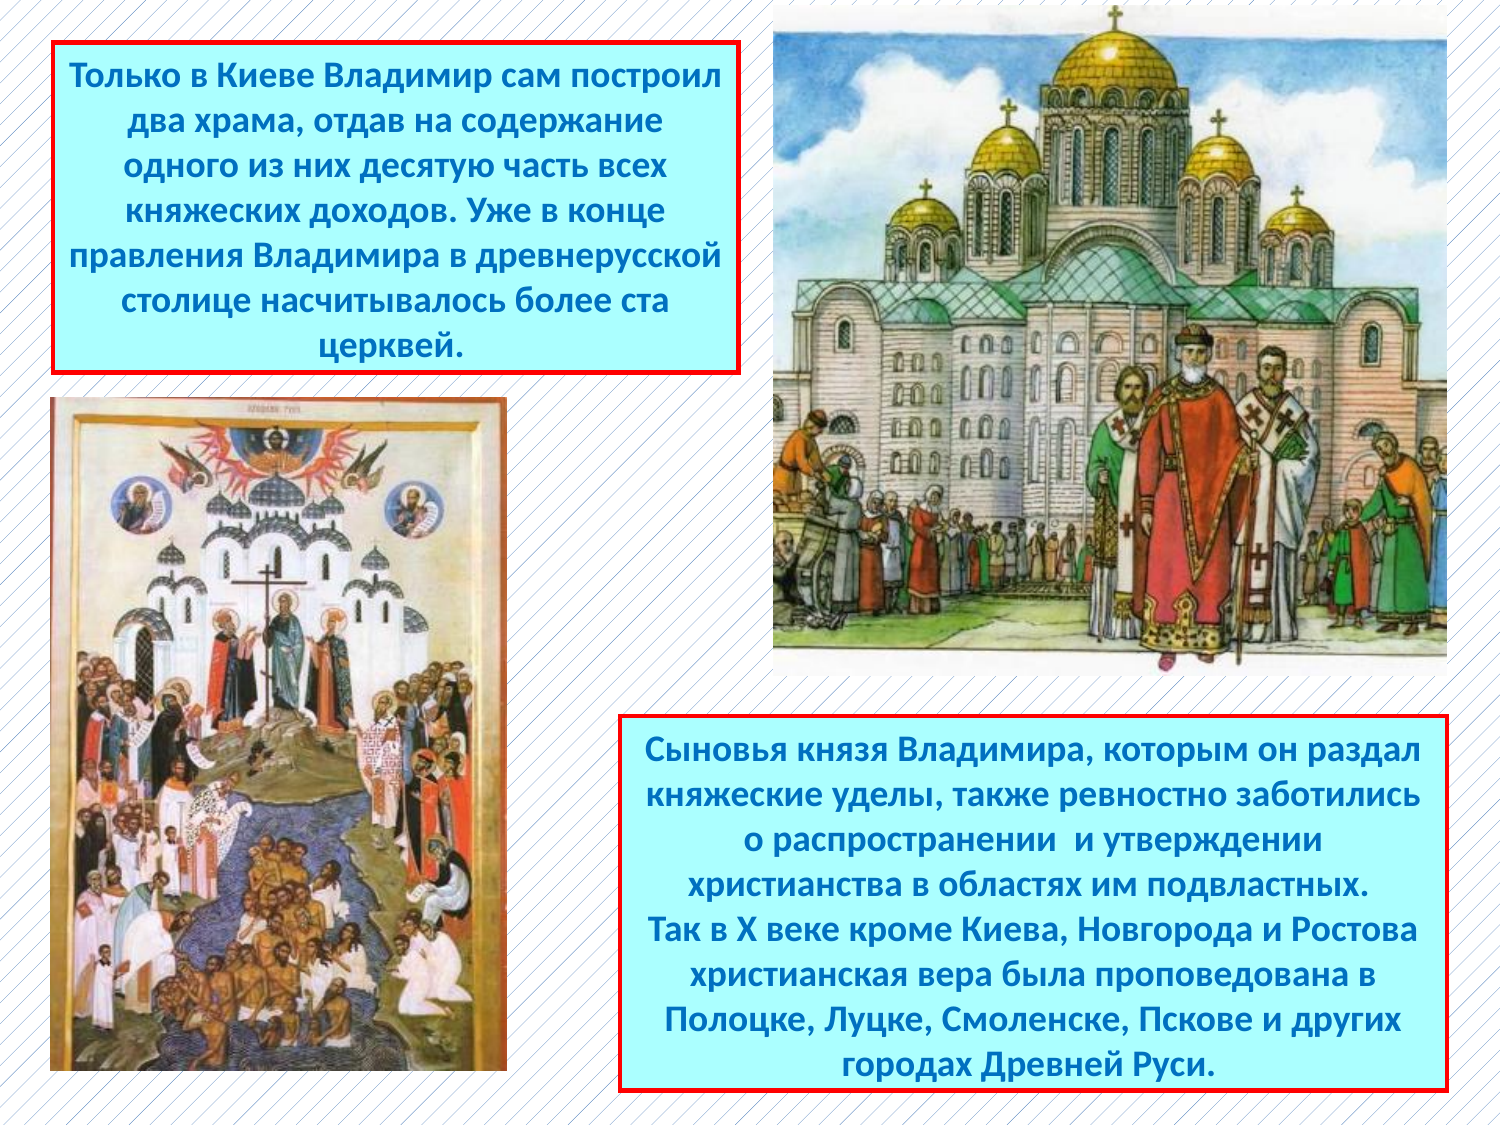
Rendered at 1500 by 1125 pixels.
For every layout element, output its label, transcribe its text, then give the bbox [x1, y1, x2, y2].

picture [773, 5, 1447, 676]
text_box Сыновья князя Владимира, которым он раздал княжеские уделы, также ревностно заботились о распространении и утверждении христианства в областях им подвластных. Так в X веке кроме Киева, Новгорода и Ростова христианская вера была проповедована в Полоцке, Луцке, Смоленске, Пскове и других городах Древней Руси. [620, 716, 1447, 1091]
text_box Только в Киеве Владимир сам построил два храма, отдав на содержание одного из них десятую часть всех княжеских доходов. Уже в конце правления Владимира в древнерусской столице насчитывалось более ста церквей. [53, 42, 739, 373]
picture [50, 396, 507, 1072]
